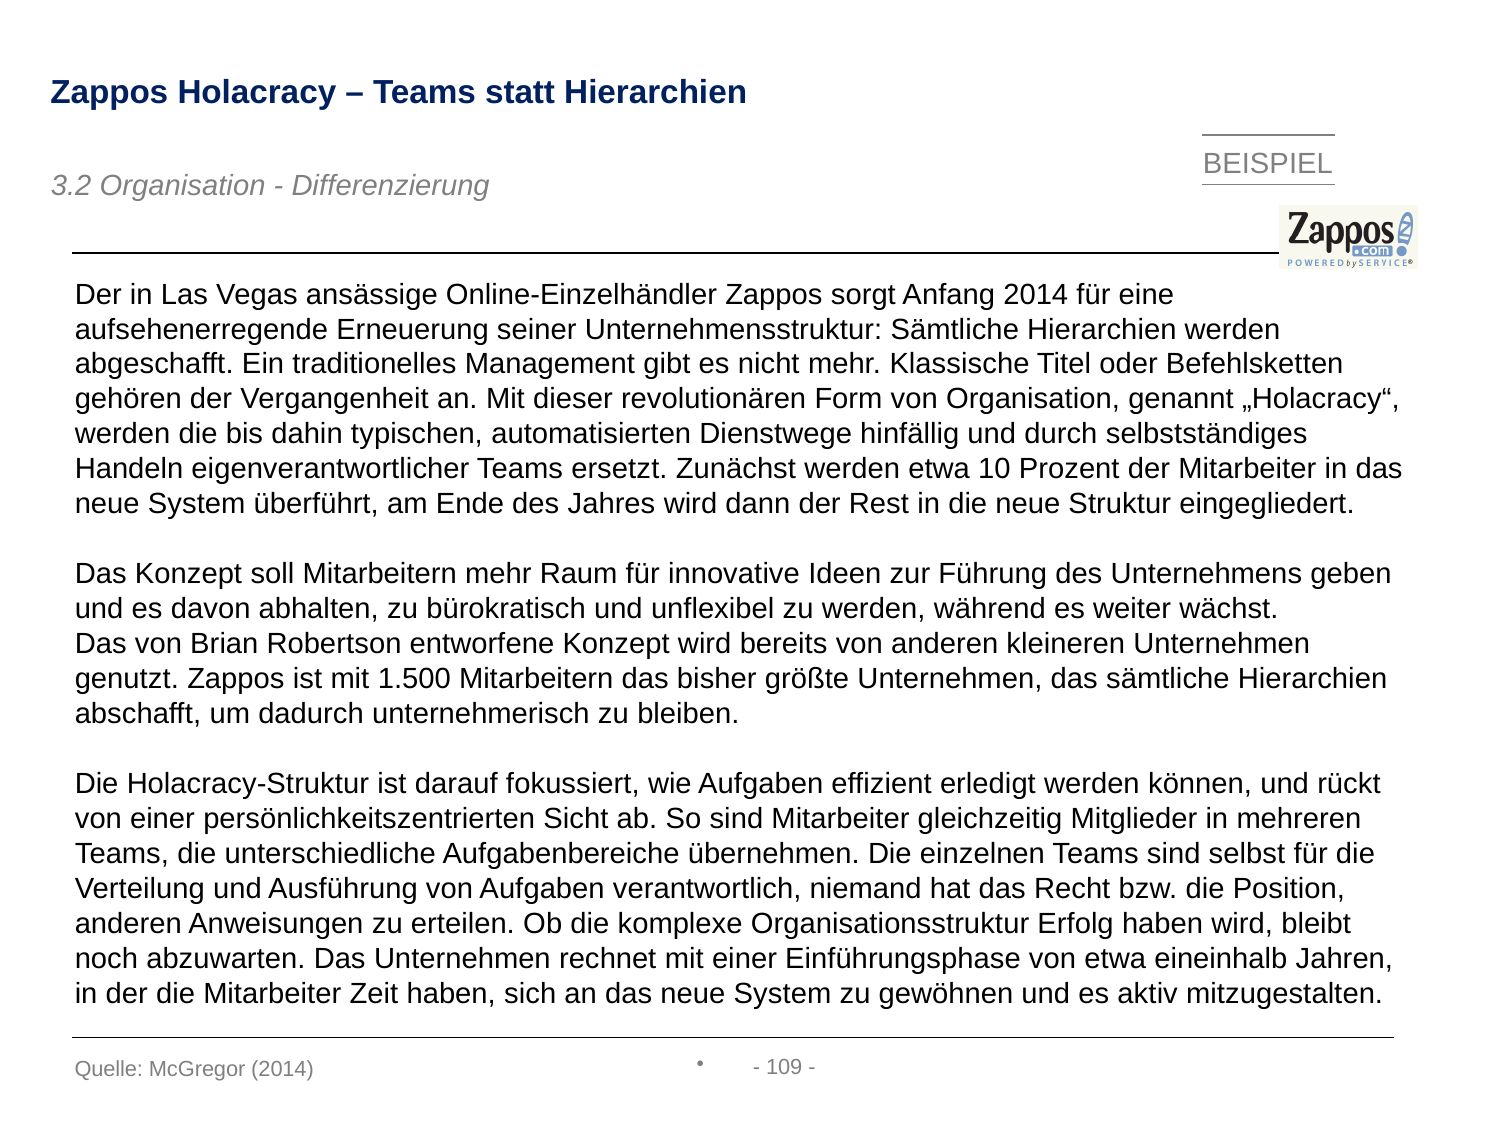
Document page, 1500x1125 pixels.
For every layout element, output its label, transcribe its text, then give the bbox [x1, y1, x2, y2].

text_box Quelle: McGregor (2014) [59, 1046, 336, 1088]
slide_number - 109 - [599, 1045, 913, 1093]
picture [1279, 205, 1418, 270]
text_box Der in Las Vegas ansässige Online-Einzelhändler Zappos sorgt Anfang 2014 für eine aufsehenerregende Erneuerung seiner Unternehmensstruktur: Sämtliche Hierarchien werden abgeschafft. Ein traditionelles Management gibt es nicht mehr. Klassische Titel oder Befehlsketten gehören der Vergangenheit an. Mit dieser revolutionären Form von Organisation, genannt „Holacracy“, werden die bis dahin typischen, automatisierten Dienstwege hinfällig und durch selbstständiges Handeln eigenverantwortlicher Teams ersetzt. Zunächst werden etwa 10 Prozent der Mitarbeiter in das neue System überführt, am Ende des Jahres wird dann der Rest in die neue Struktur eingegliedert. Das Konzept soll Mitarbeitern mehr Raum für innovative Ideen zur Führung des Unternehmens geben und es davon abhalten, zu bürokratisch und unflexibel zu werden, während es weiter wächst. Das von Brian Robertson entworfene Konzept wird bereits von anderen kleineren Unternehmen genutzt. Zappos ist mit 1.500 Mitarbeitern das bisher größte Unternehmen, das sämtliche Hierarchien abschafft, um dadurch unternehmerisch zu bleiben. Die Holacracy-Struktur ist darauf fokussiert, wie Aufgaben effizient erledigt werden können, und rückt von einer persönlichkeitszentrierten Sicht ab. So sind Mitarbeiter gleichzeitig Mitglieder in mehreren Teams, die unterschiedliche Aufgabenbereiche übernehmen. Die einzelnen Teams sind selbst für die Verteilung und Ausführung von Aufgaben verantwortlich, niemand hat das Recht bzw. die Position, anderen Anweisungen zu erteilen. Ob die komplexe Organisationsstruktur Erfolg haben wird, bleibt noch abzuwarten. Das Unternehmen rechnet mit einer Einführungsphase von etwa eineinhalb Jahren, in der die Mitarbeiter Zeit haben, sich an das neue System zu gewöhnen und es aktiv mitzugestalten. [59, 267, 1429, 1017]
text_box BEISPIEL [1188, 137, 1349, 188]
text_box Zappos Holacracy – Teams statt Hierarchien [35, 63, 1433, 118]
text_box 3.2 Organisation - Differenzierung [36, 159, 506, 209]
